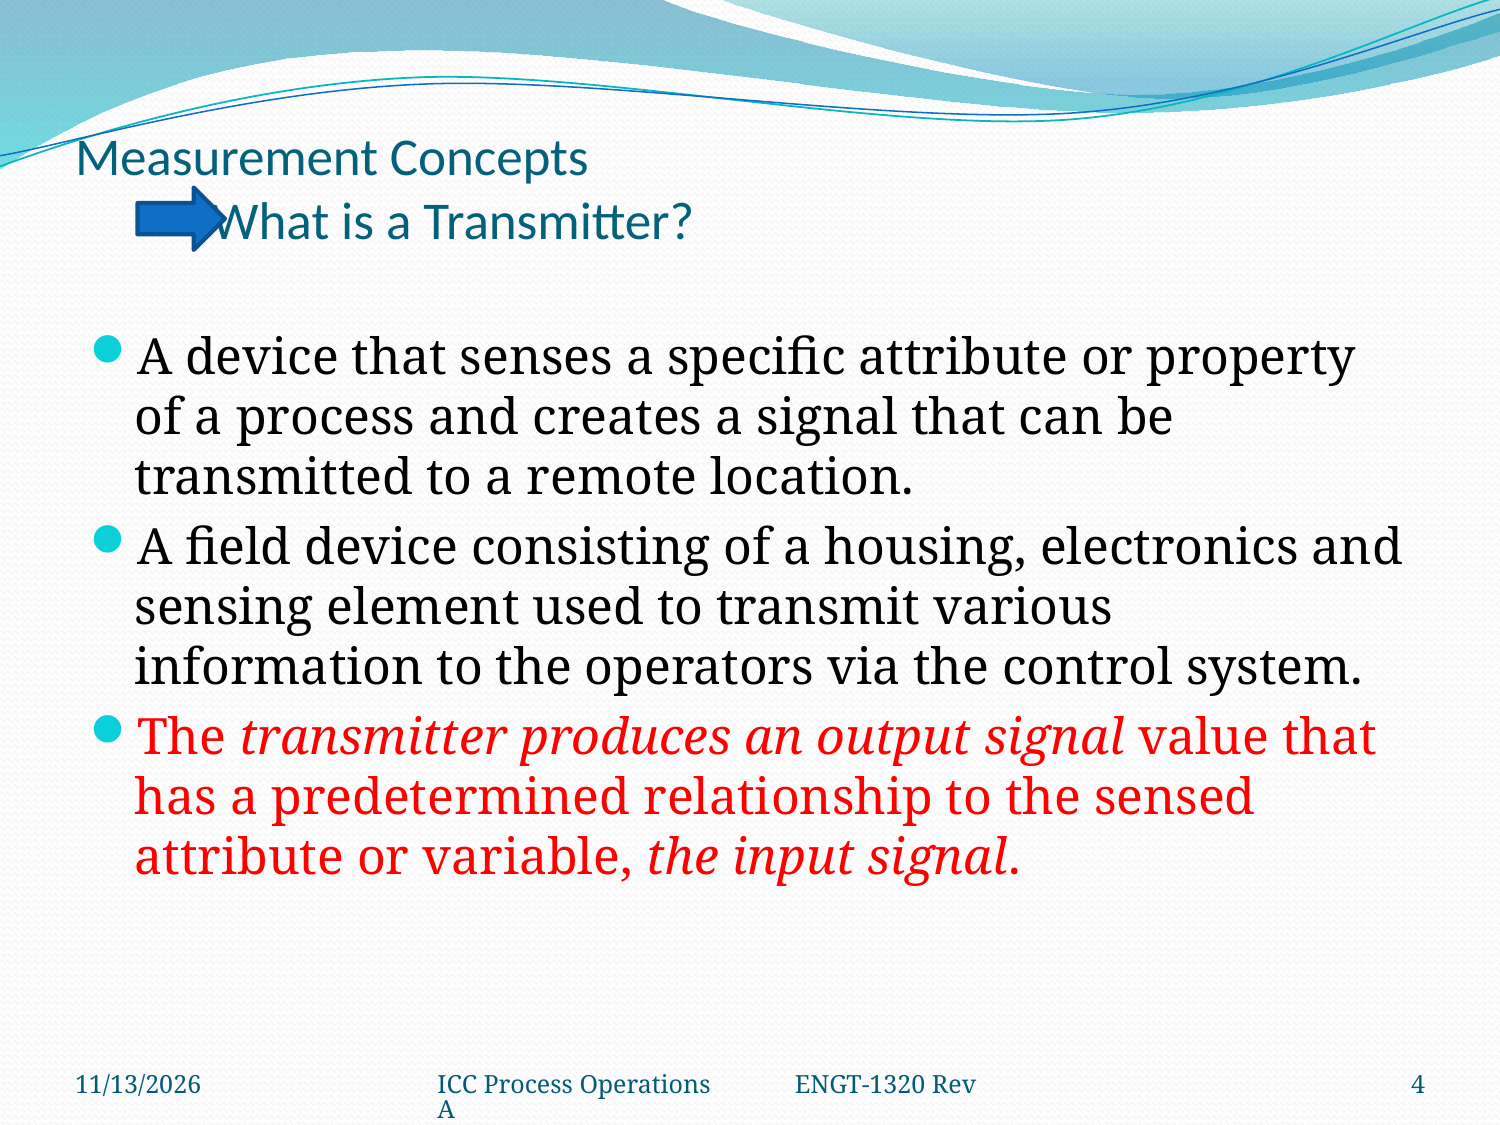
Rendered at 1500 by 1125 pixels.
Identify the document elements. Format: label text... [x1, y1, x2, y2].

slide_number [75, 1042, 425, 1103]
slide_number 4 [1299, 1042, 1425, 1103]
text_box [135, 185, 228, 252]
footer ICC Process Operations ENGT-1320 Rev A [437, 1042, 988, 1103]
title Measurement Concepts What is a Transmitter? [75, 115, 1425, 250]
list A device that senses a specific attribute or property of a process and creates a signal that can be transmitted to a remote location. A field device consisting of a housing, electronics and sensing element used to transmit various information to the operators via the control system. The transmitter produces an output signal value that has a predetermined relationship to the sensed attribute or variable, the input signal. [75, 317, 1425, 1038]
